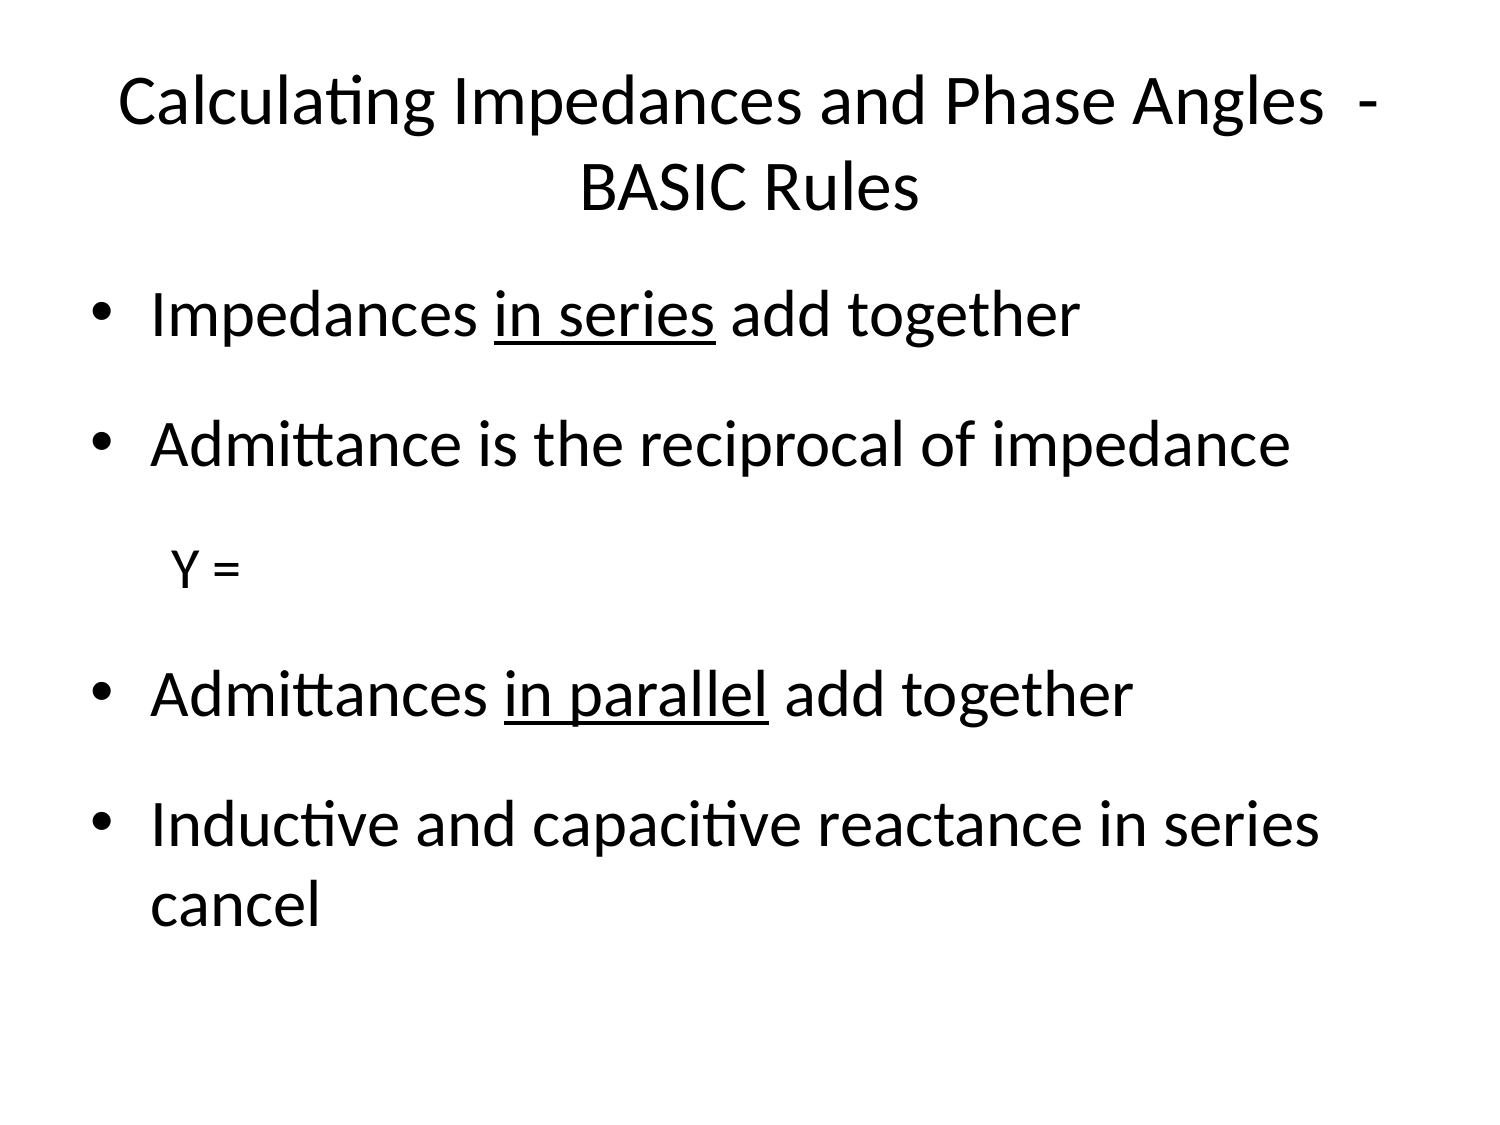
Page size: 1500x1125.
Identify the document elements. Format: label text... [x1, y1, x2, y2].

title Calculating Impedances and Phase Angles - BASIC Rules [75, 45, 1425, 233]
